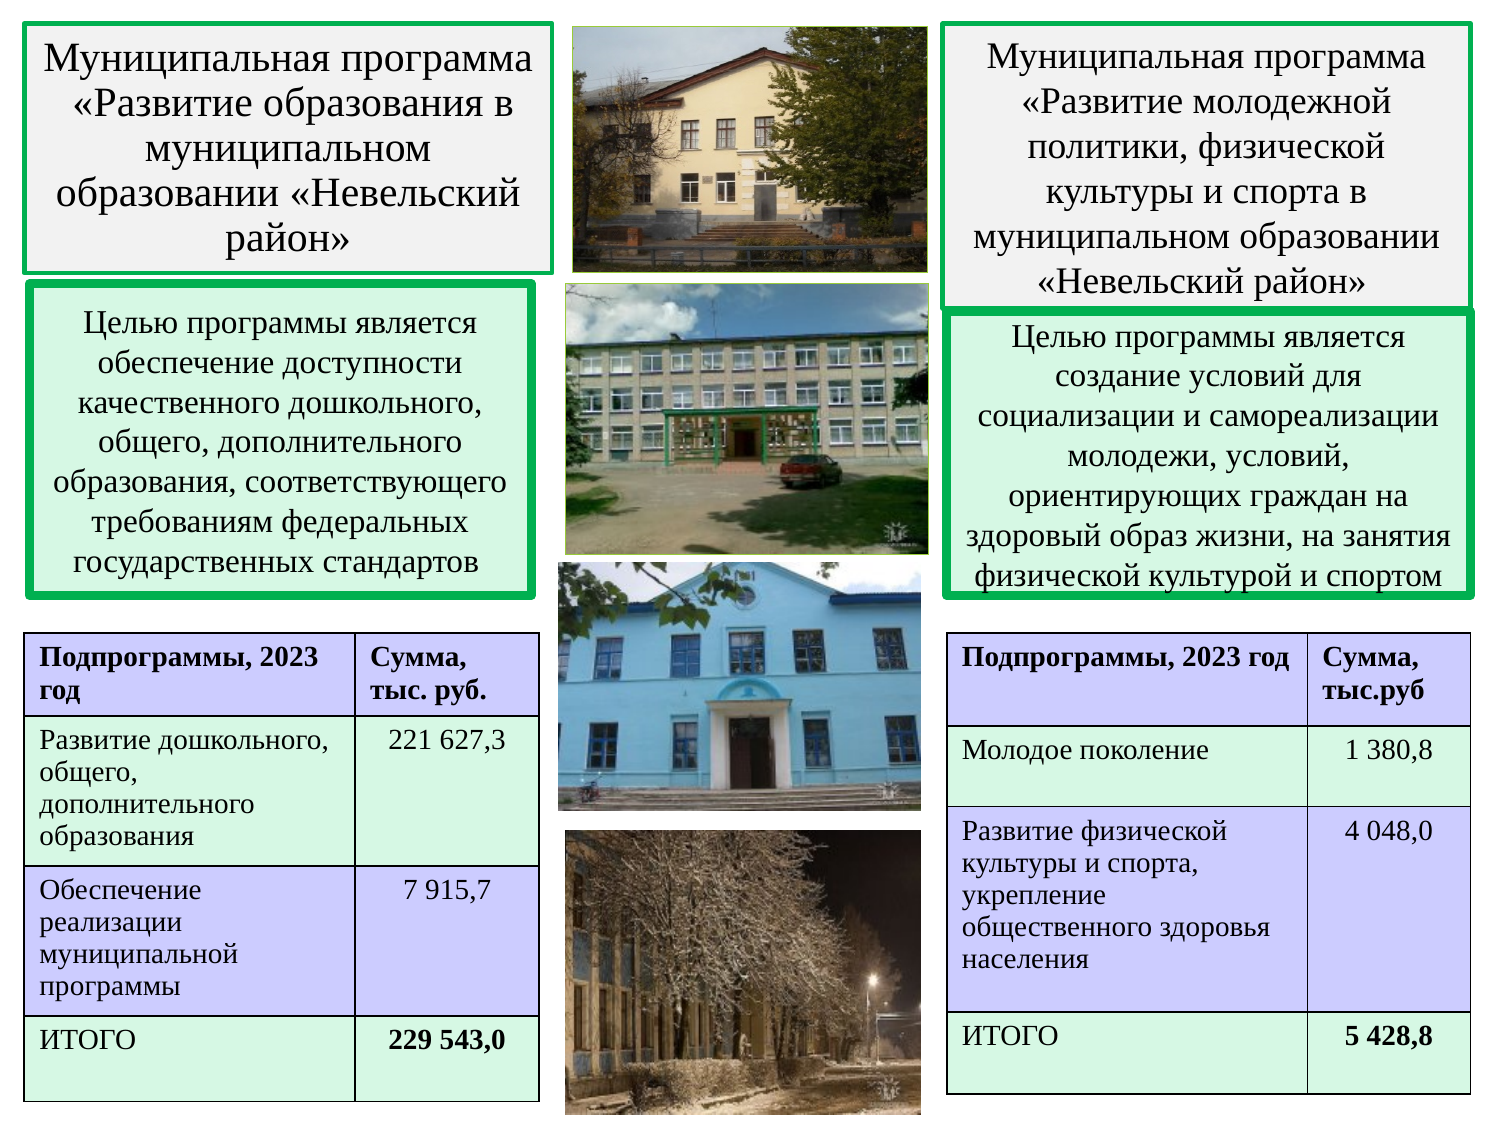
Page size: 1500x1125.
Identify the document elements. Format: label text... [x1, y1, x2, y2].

table_header Сумма, тыс.руб [1308, 634, 1470, 725]
text_box Целью программы является обеспечение доступности качественного дошкольного, общего, дополнительного образования, соответствующего требованиям федеральных государственных стандартов [25, 279, 536, 600]
table_cell 1 380,8 [1308, 727, 1470, 806]
picture [565, 283, 929, 555]
picture [572, 26, 928, 274]
table_header Подпрограммы, 2023 год [25, 634, 354, 715]
table_cell 4 048,0 [1308, 807, 1470, 1011]
text_box Целью программы является создание условий для социализации и самореализации молодежи, условий, ориентирующих граждан на здоровый образ жизни, на занятия физической культурой и спортом [942, 307, 1475, 600]
title Муниципальная программа «Развитие образования в муниципальном образовании «Невельский район» [24, 23, 552, 273]
table_cell 229 543,0 [356, 1017, 538, 1101]
table_cell Обеспечение реализации муниципальной программы [25, 867, 354, 1015]
table_cell 7 915,7 [356, 867, 538, 1015]
table_cell Развитие дошкольного, общего, дополнительного образования [25, 717, 354, 865]
table_cell Развитие физической культуры и спорта, укрепление общественного здоровья населения [948, 807, 1307, 1011]
table_cell 5 428,8 [1308, 1013, 1470, 1093]
table_header Сумма, тыс. руб. [356, 634, 538, 715]
picture [557, 561, 921, 811]
table_cell Молодое поколение [948, 727, 1307, 806]
text_box Муниципальная программа «Развитие молодежной политики, физической культуры и спорта в муниципальном образовании «Невельский район» [942, 23, 1471, 309]
table_cell ИТОГО [948, 1013, 1307, 1093]
picture [565, 829, 921, 1115]
table_cell ИТОГО [25, 1017, 354, 1101]
table_cell 221 627,3 [356, 717, 538, 865]
table_header Подпрограммы, 2023 год [948, 634, 1307, 725]
